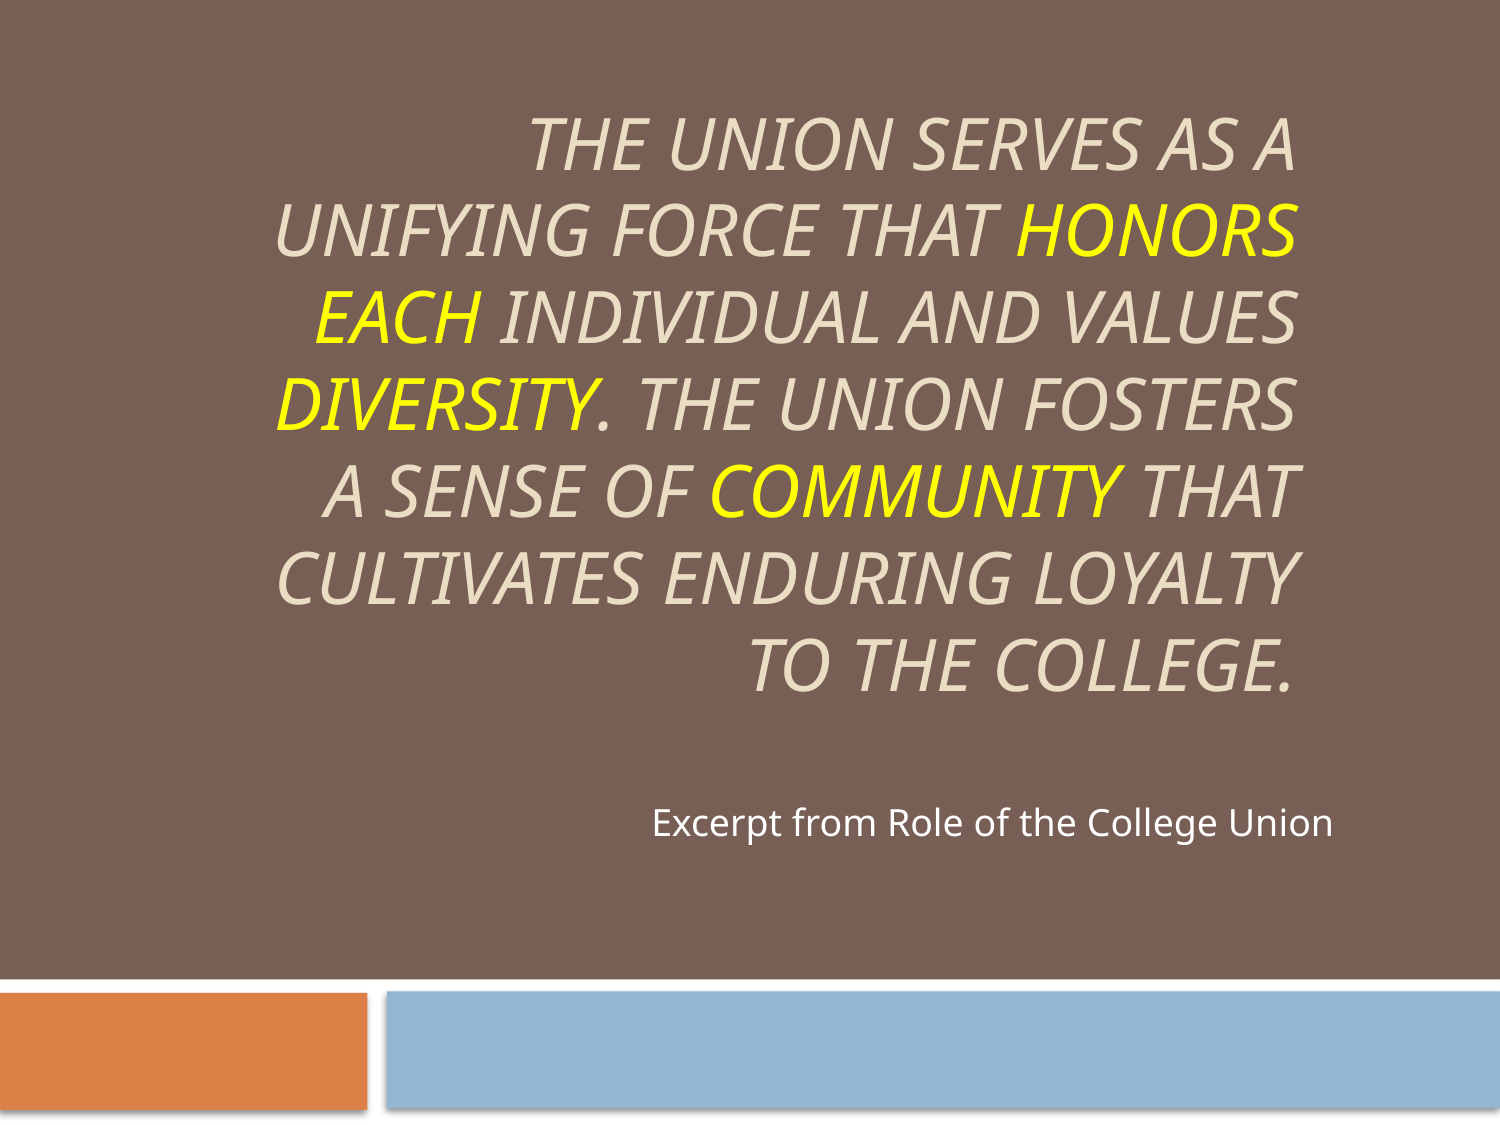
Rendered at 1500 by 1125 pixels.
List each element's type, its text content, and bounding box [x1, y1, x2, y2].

subtitle Excerpt from Role of the College Union [299, 637, 1351, 926]
title The union serves as a unifying force that honors each individual and values diversity. The union fosters a sense of community that cultivates enduring loyalty to the college. [249, 74, 1313, 801]
